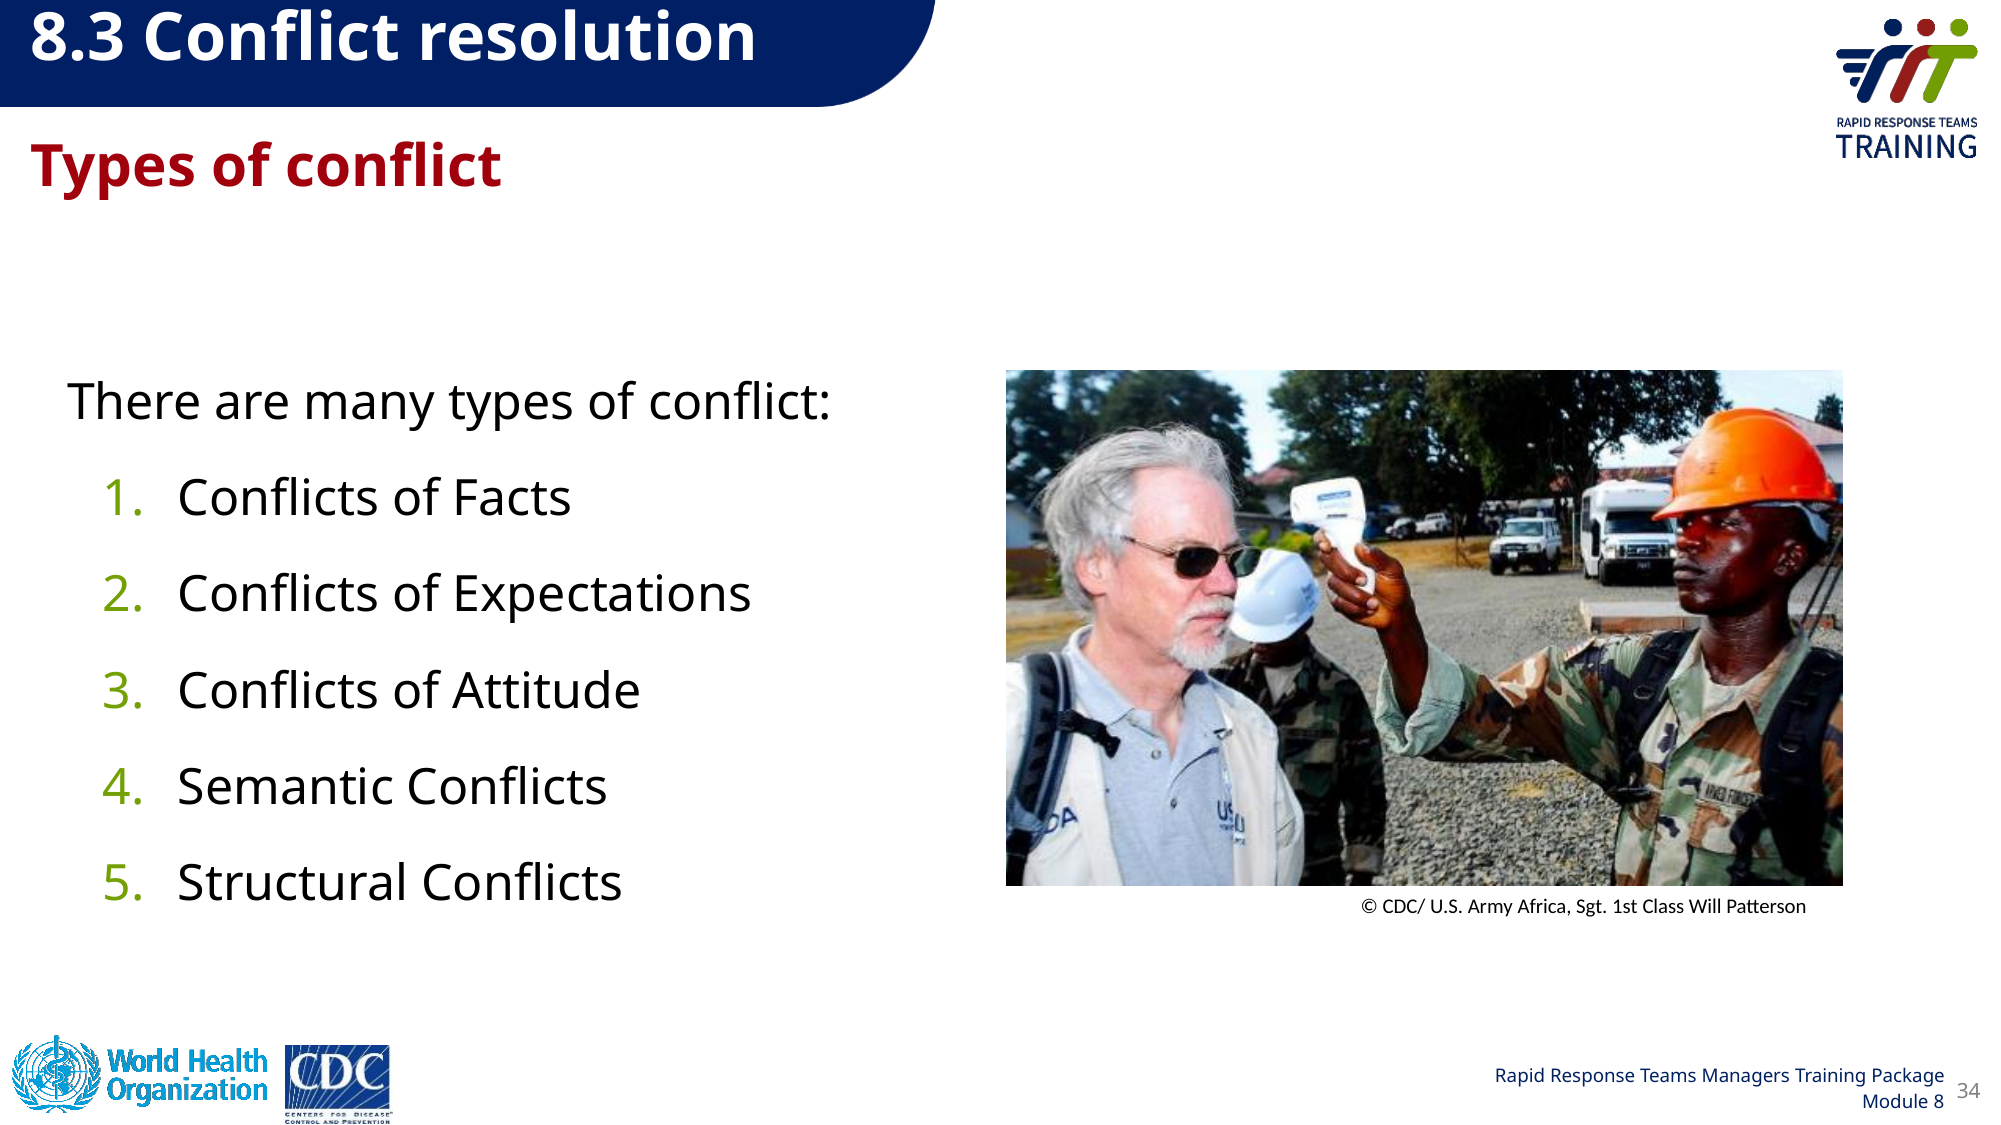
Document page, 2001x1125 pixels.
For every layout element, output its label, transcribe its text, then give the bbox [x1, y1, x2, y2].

picture [50, 1109, 62, 1113]
picture [12, 1035, 53, 1067]
picture [46, 1056, 54, 1061]
picture [12, 1084, 46, 1113]
text_box © CDC/ U.S. Army Africa, Sgt. 1st Class Will Patterson [1345, 886, 1822, 926]
picture [38, 1044, 53, 1052]
slide_number 34 [1937, 1070, 2000, 1124]
picture [43, 1088, 54, 1094]
picture [34, 1058, 41, 1077]
picture [36, 1035, 267, 1113]
picture [285, 1045, 393, 1124]
picture [28, 1054, 36, 1077]
picture [0, 0, 936, 107]
list 8.3 Conflict resolution [22, 0, 1535, 99]
picture [38, 1092, 54, 1100]
title Types of conflict [22, 108, 1749, 227]
picture [1835, 19, 1978, 167]
picture [1005, 370, 1843, 886]
list There are many types of conflict: Conflicts of Facts Conflicts of Expectations Conflicts of Attitude Semantic Conflicts Structural Conflicts [59, 331, 1409, 957]
